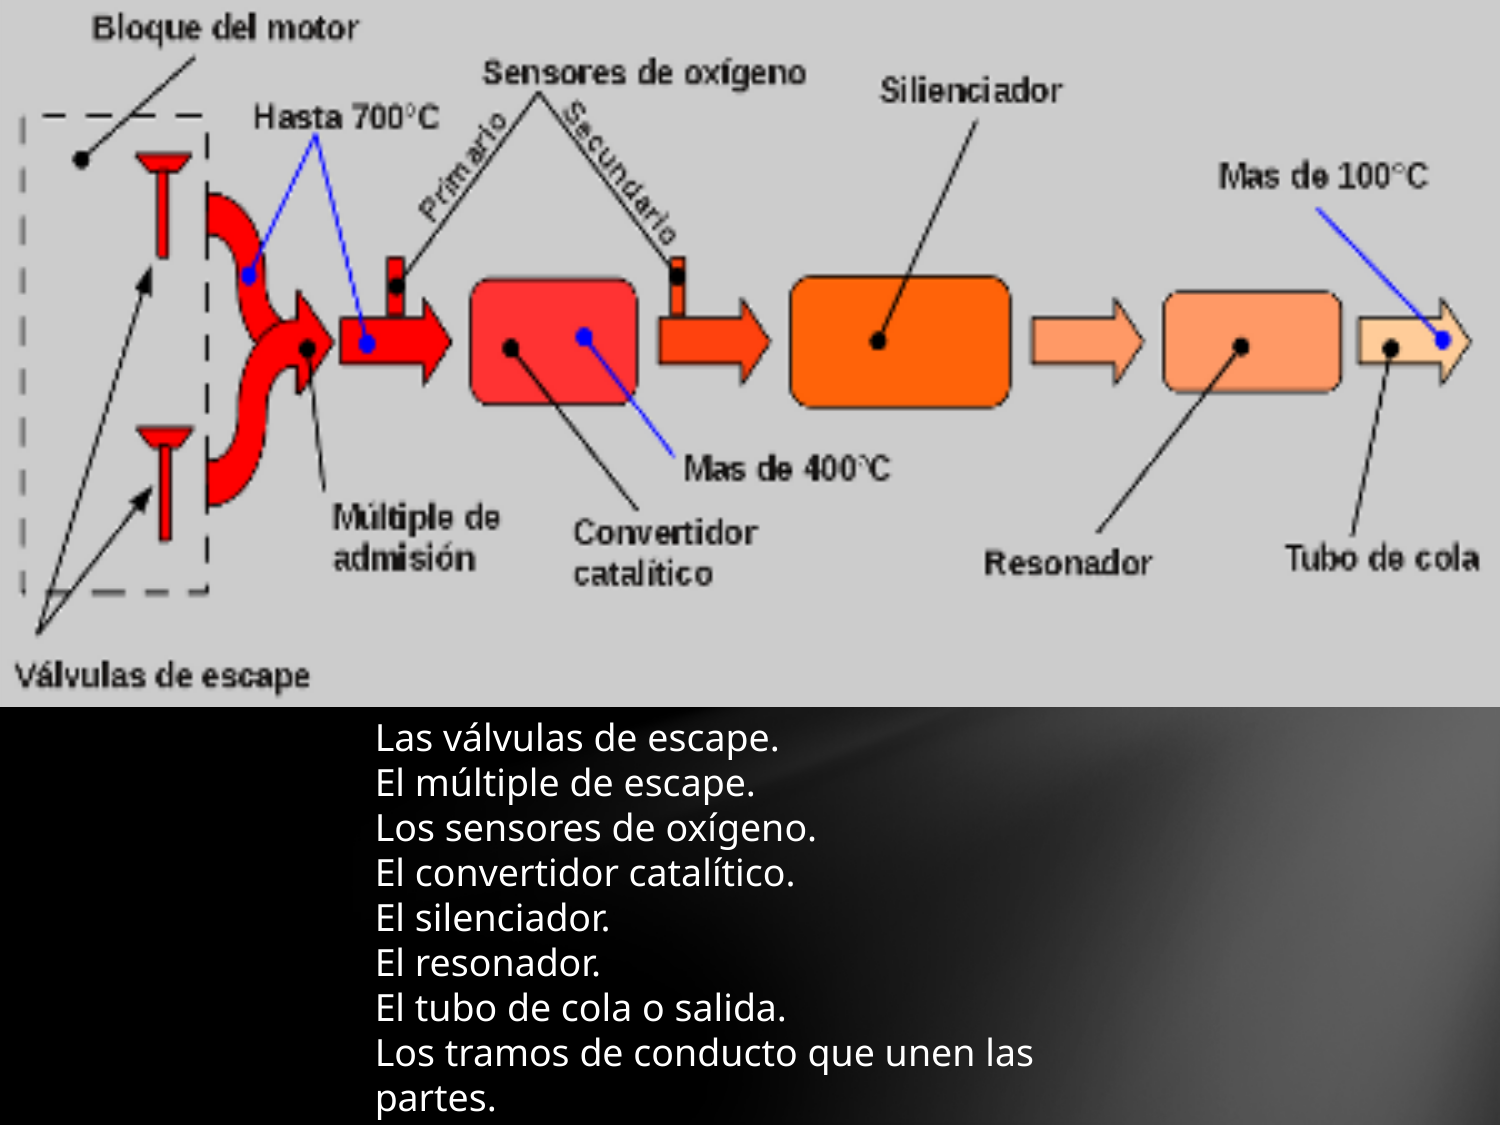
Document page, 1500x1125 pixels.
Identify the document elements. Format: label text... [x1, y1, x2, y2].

picture [0, 0, 1500, 707]
text_box Las válvulas de escape. El múltiple de escape. Los sensores de oxígeno. El convertidor catalítico. El silenciador. El resonador. El tubo de cola o salida. Los tramos de conducto que unen las partes. [360, 721, 1111, 1125]
